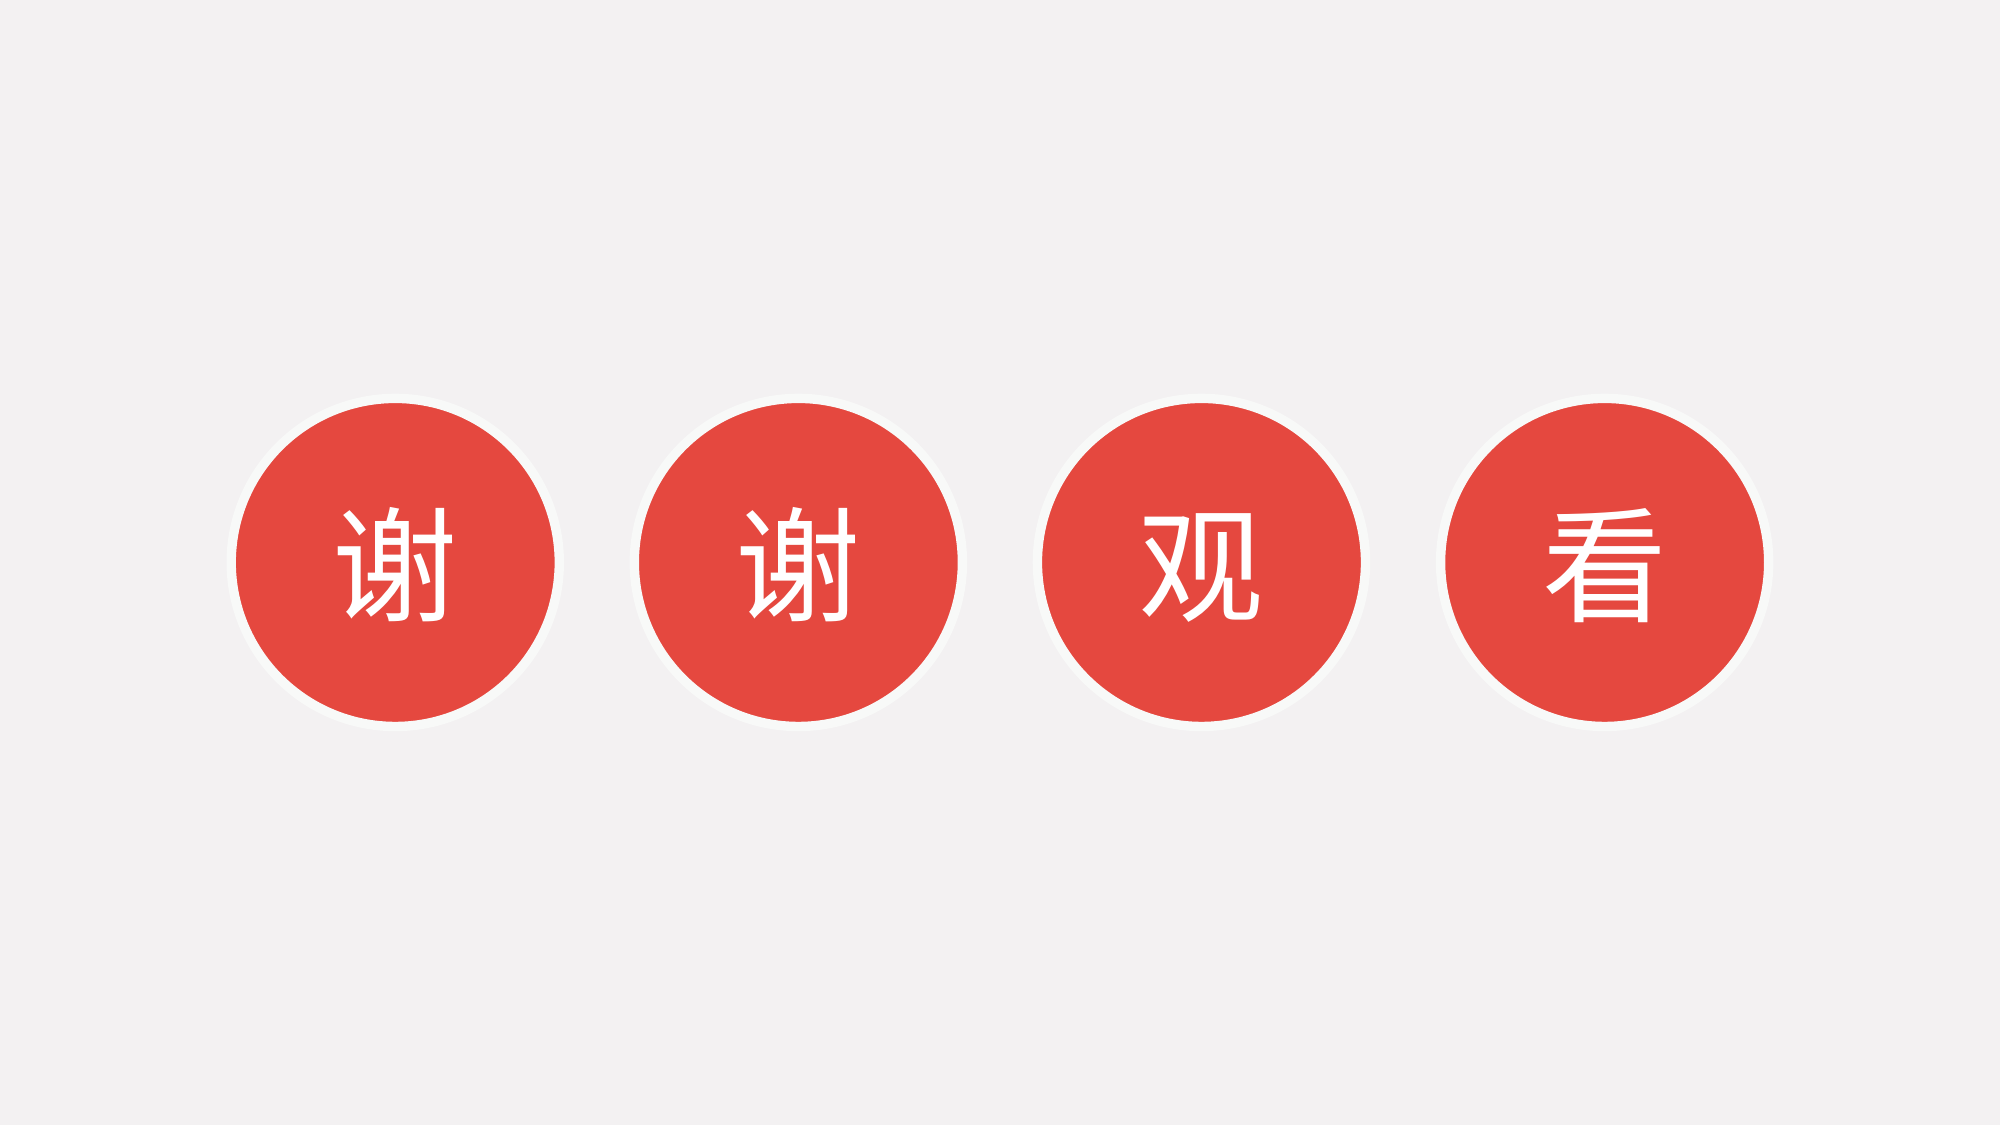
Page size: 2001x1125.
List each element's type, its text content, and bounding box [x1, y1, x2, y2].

text_box 谢 [230, 397, 561, 728]
text_box 观 [1036, 397, 1367, 728]
text_box 谢 [633, 397, 964, 728]
text_box 看 [1439, 397, 1770, 728]
